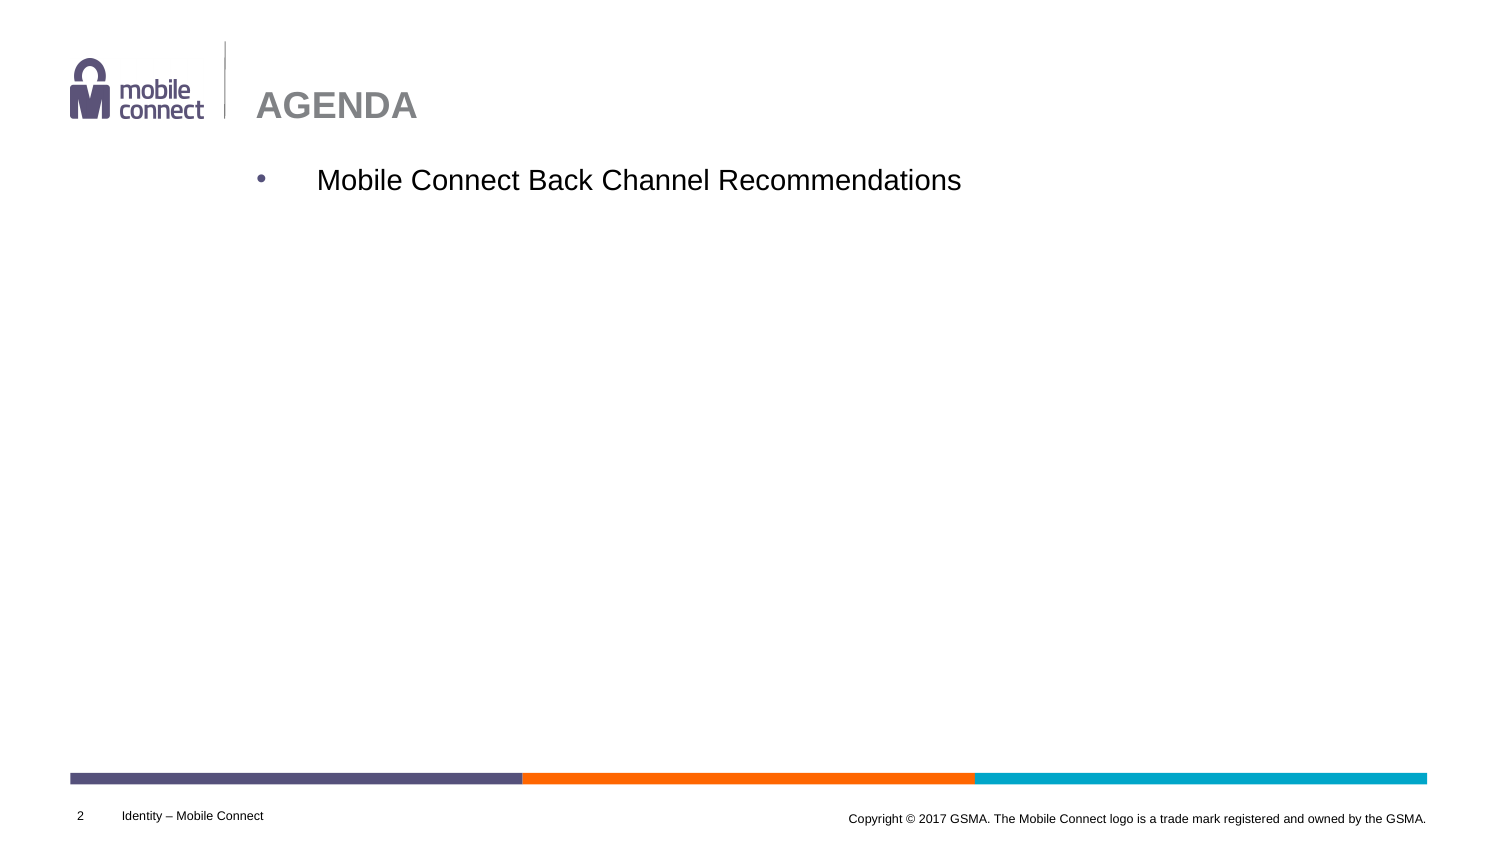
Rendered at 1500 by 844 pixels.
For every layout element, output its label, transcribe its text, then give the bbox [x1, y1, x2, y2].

footer Identity – Mobile Connect [116, 802, 573, 829]
list Mobile Connect Back Channel Recommendations [242, 153, 1425, 759]
title AGENDA [240, 70, 1425, 134]
slide_number 2 [62, 802, 116, 829]
picture [70, 58, 204, 119]
